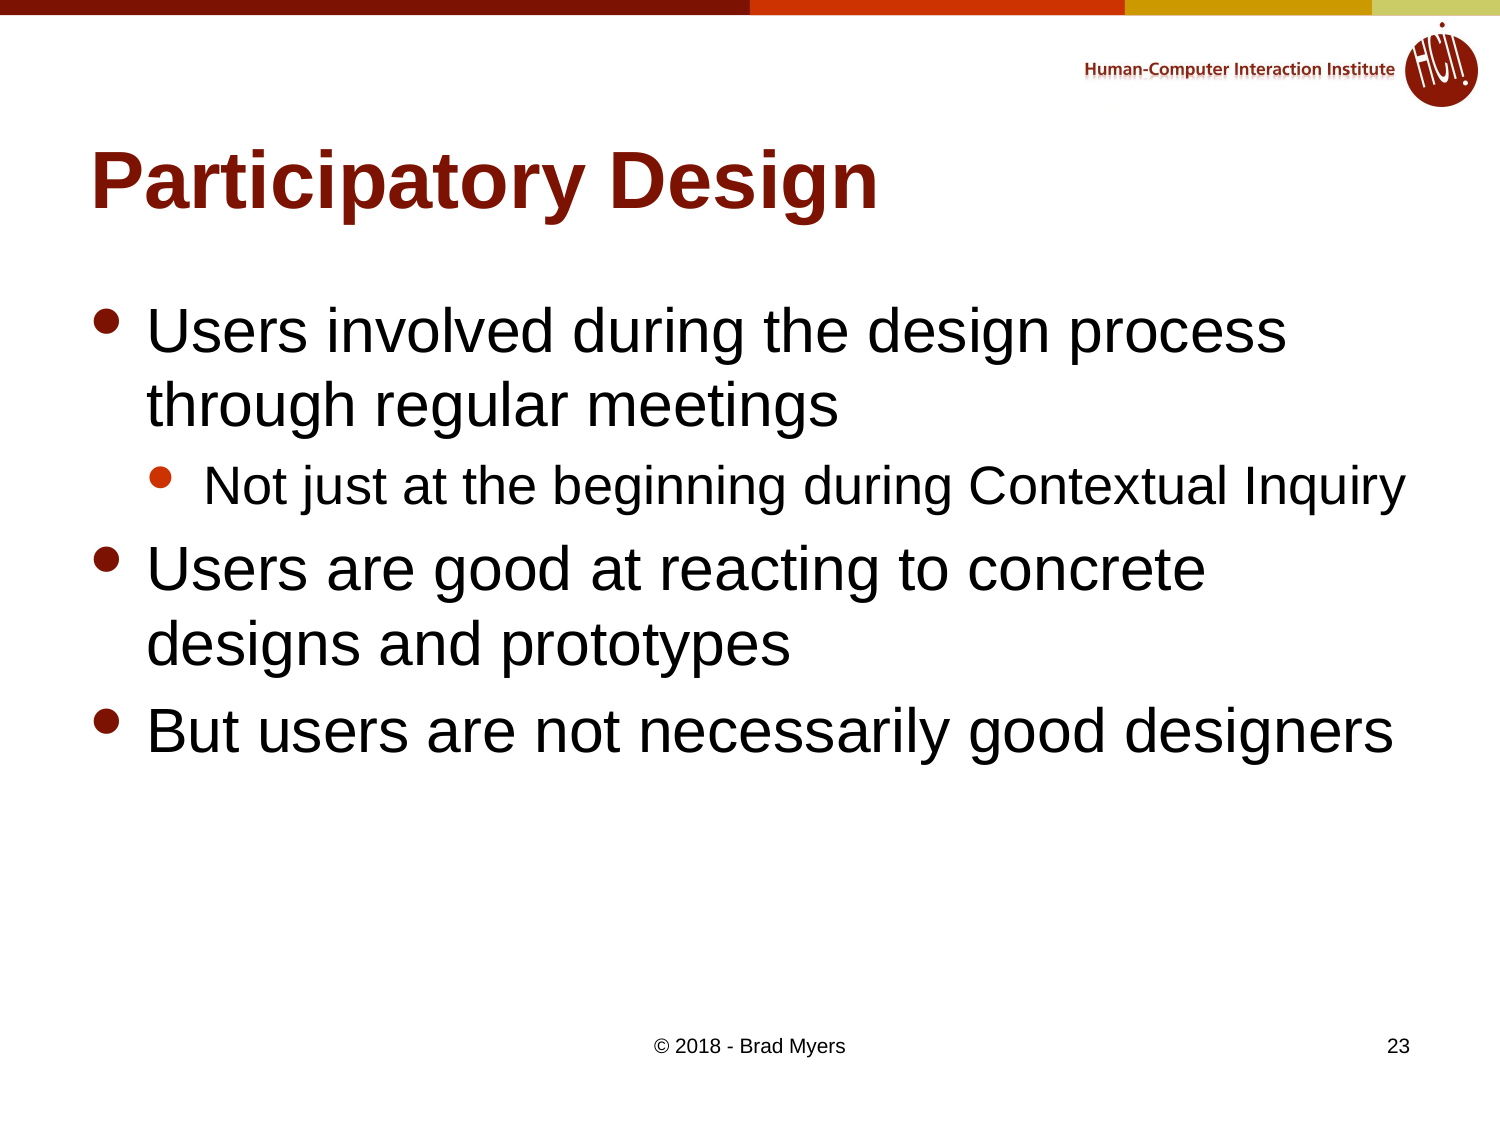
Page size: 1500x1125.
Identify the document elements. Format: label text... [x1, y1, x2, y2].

picture [1313, 22, 1478, 107]
footer © 2018 - Brad Myers [512, 1024, 988, 1101]
list Users involved during the design process through regular meetings Not just at the beginning during Contextual Inquiry Users are good at reacting to concrete designs and prototypes But users are not necessarily good designers [74, 281, 1426, 1006]
title Participatory Design [74, 19, 1313, 233]
slide_number 23 [1074, 1024, 1426, 1101]
